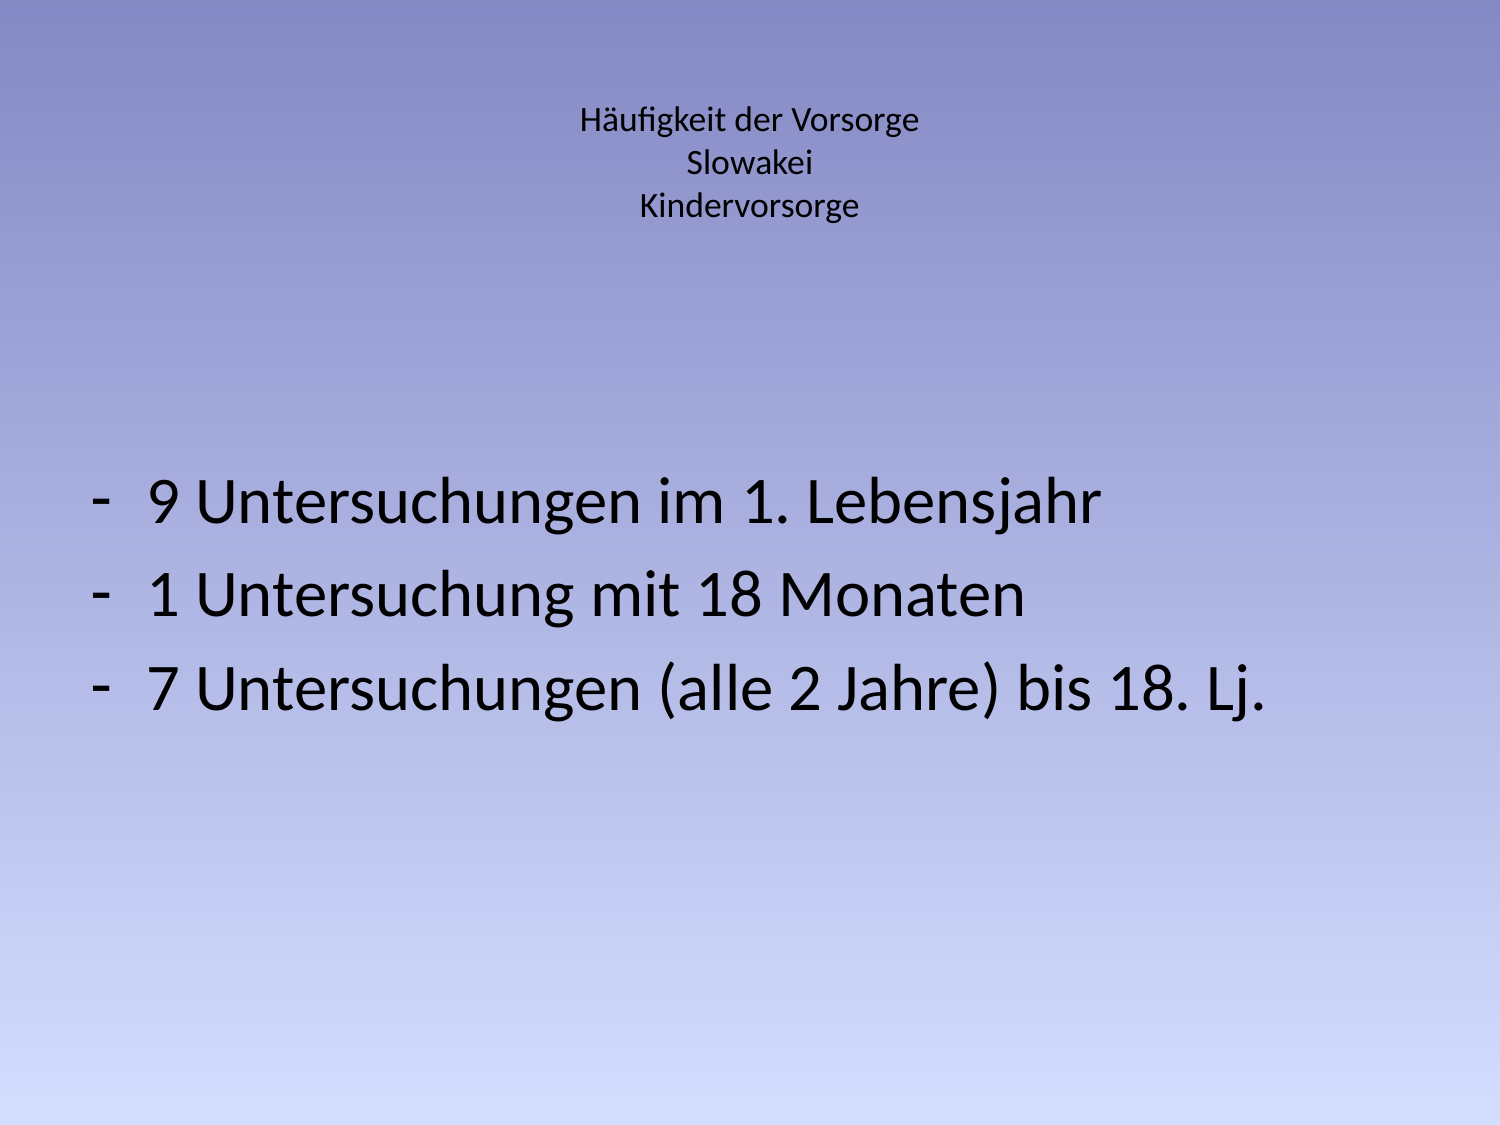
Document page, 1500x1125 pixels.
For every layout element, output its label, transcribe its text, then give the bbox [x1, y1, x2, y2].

list 9 Untersuchungen im 1. Lebensjahr 1 Untersuchung mit 18 Monaten 7 Untersuchungen (alle 2 Jahre) bis 18. Lj. [75, 262, 1425, 1005]
title Häufigkeit der Vorsorge Slowakei Kindervorsorge [75, 45, 1425, 233]
